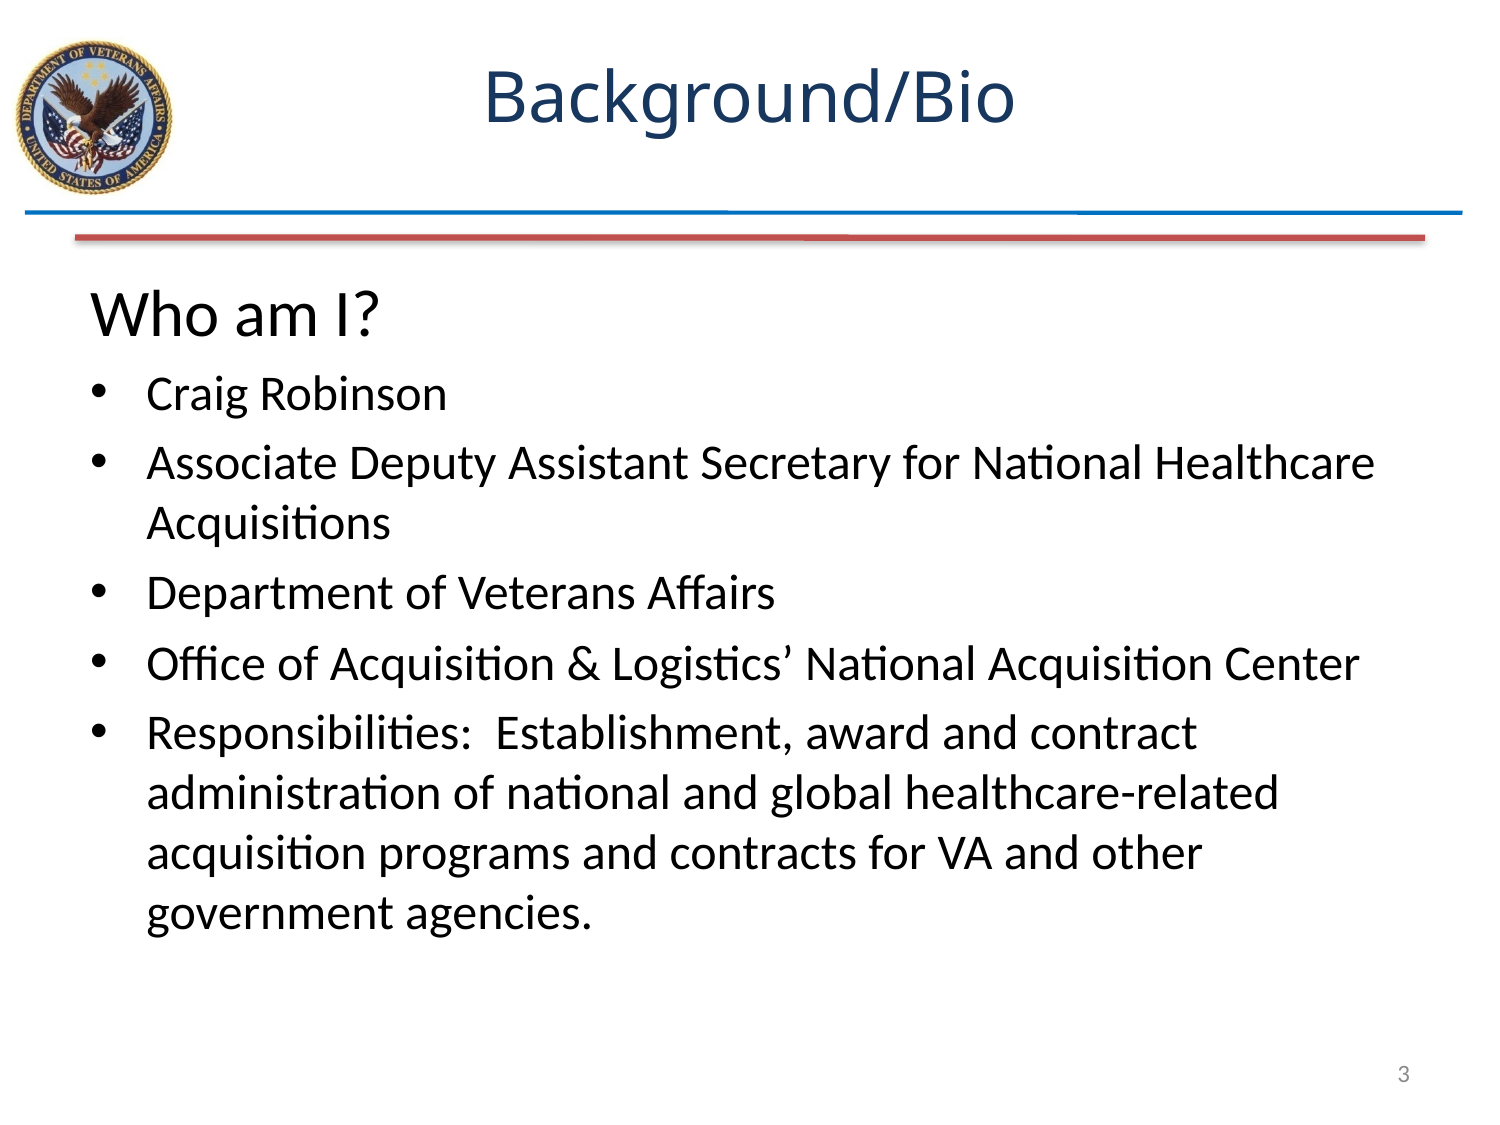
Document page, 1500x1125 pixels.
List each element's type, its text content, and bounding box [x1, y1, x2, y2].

list Who am I? Craig Robinson Associate Deputy Assistant Secretary for National Healthcare Acquisitions Department of Veterans Affairs Office of Acquisition & Logistics’ National Acquisition Center Responsibilities: Establishment, award and contract administration of national and global healthcare-related acquisition programs and contracts for VA and other government agencies. [74, 262, 1426, 1006]
slide_number 3 [1074, 1042, 1425, 1103]
title Background/Bio [74, 0, 1426, 188]
picture [12, 37, 176, 201]
